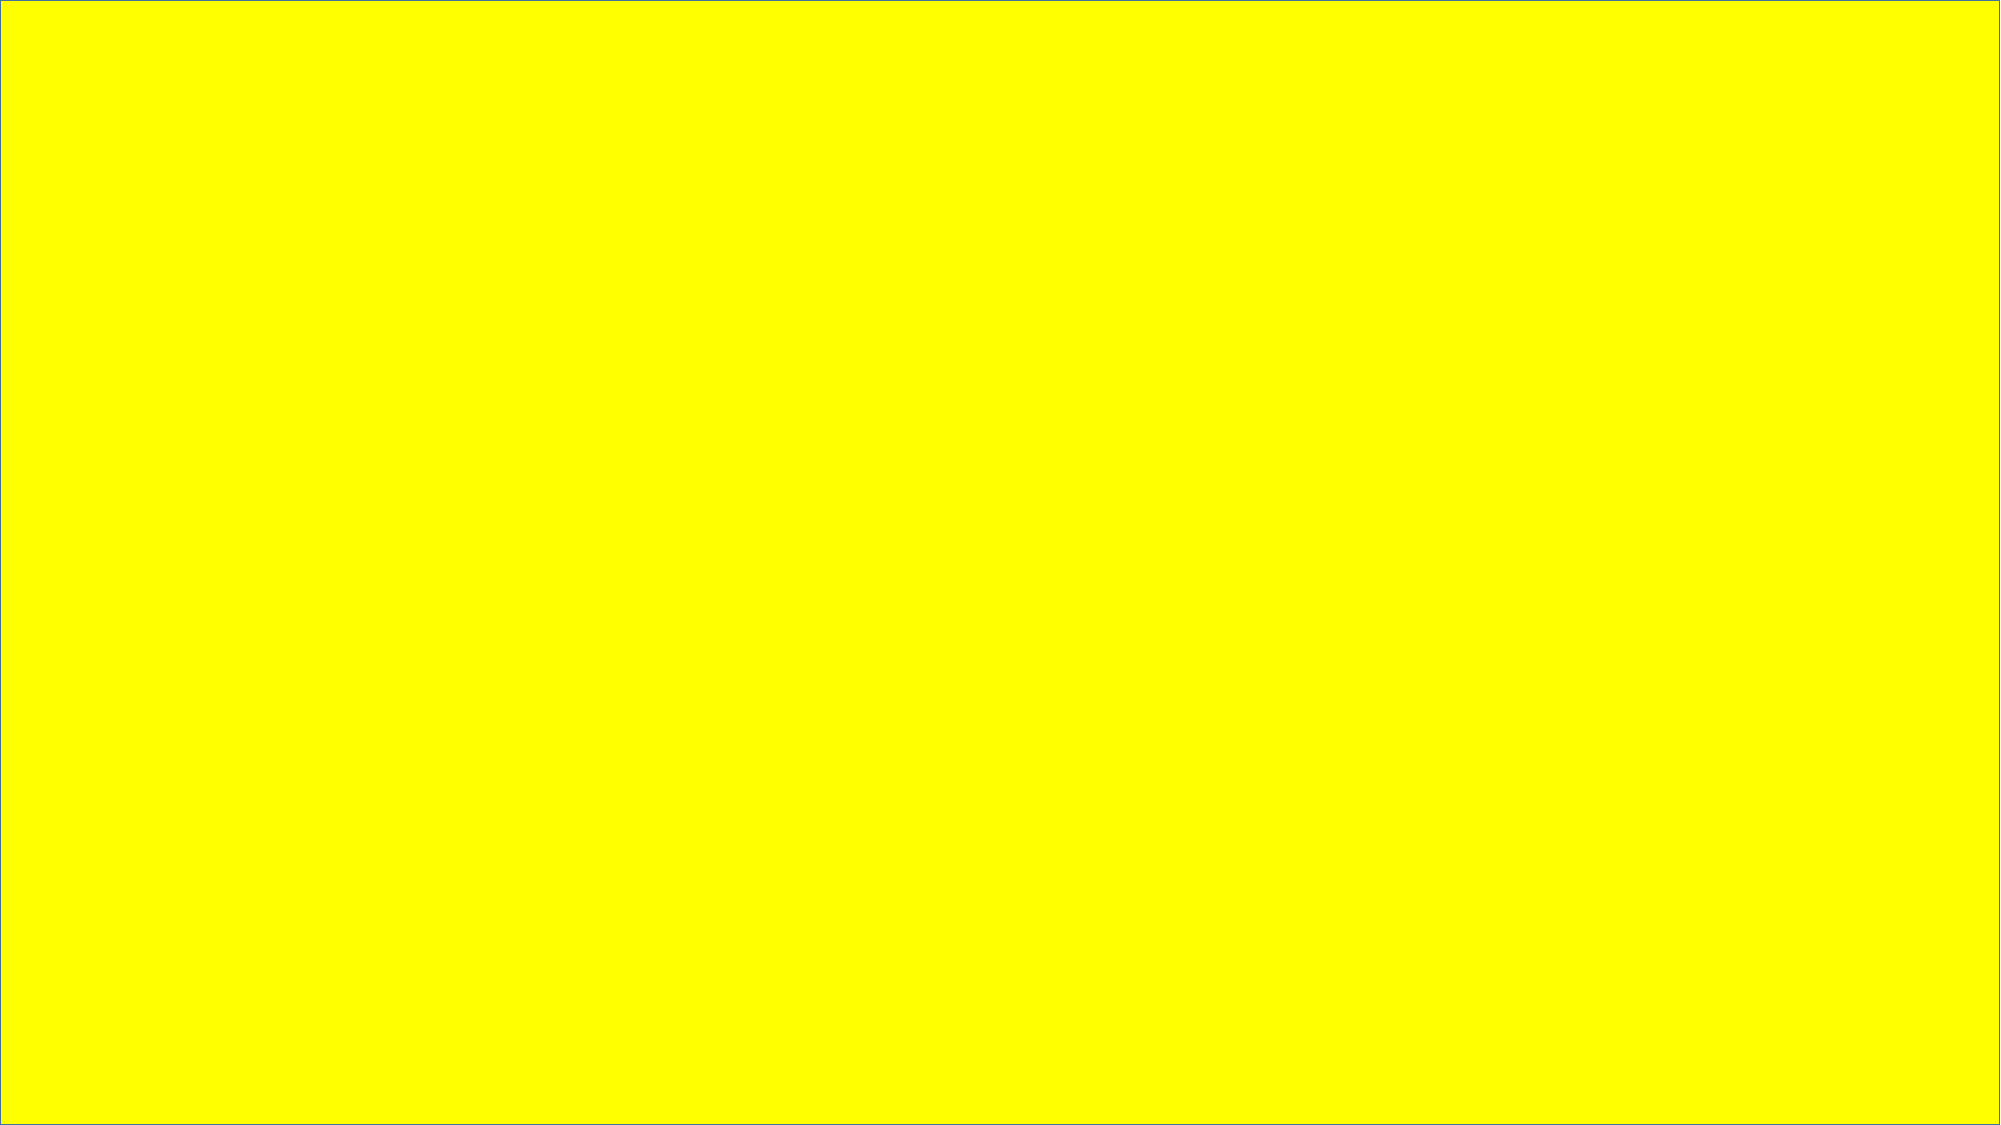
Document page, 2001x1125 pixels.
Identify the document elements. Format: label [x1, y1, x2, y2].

text_box [0, 0, 2000, 1125]
